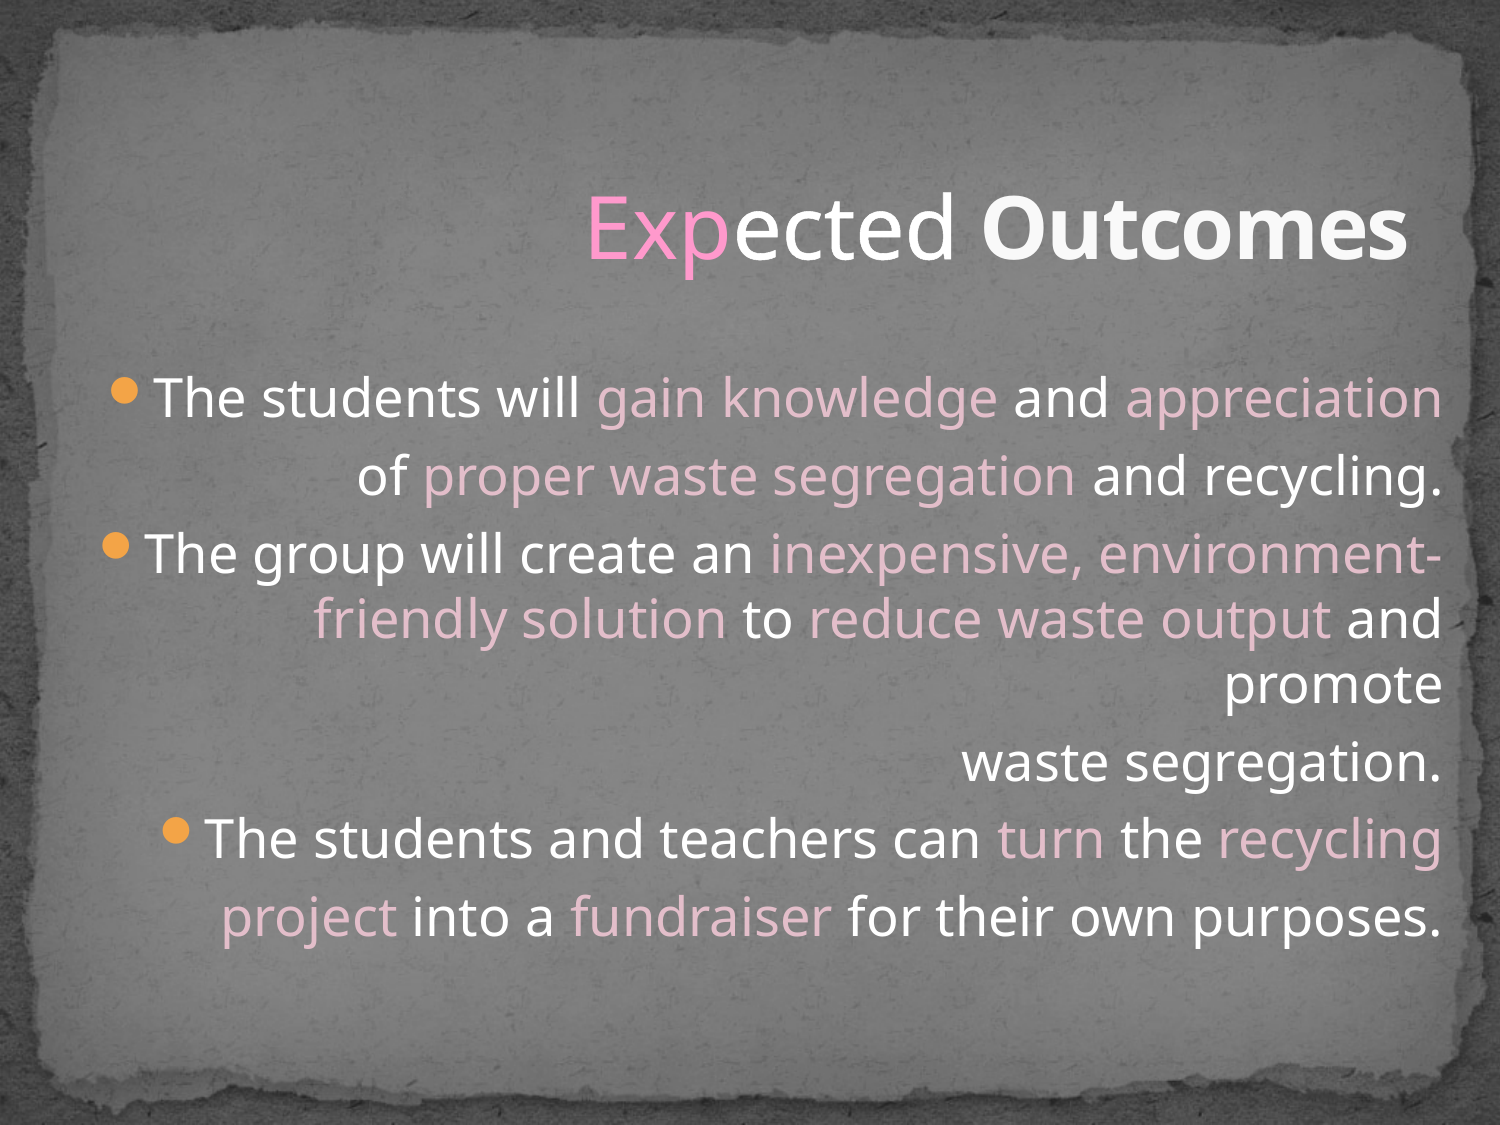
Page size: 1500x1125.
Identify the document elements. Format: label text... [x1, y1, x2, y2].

list The students will gain knowledge and appreciation of proper waste segregation and recycling. The group will create an inexpensive, environment-friendly solution to reduce waste output and promote waste segregation. The students and teachers can turn the recycling project into a fundraiser for their own purposes. [29, 356, 1459, 1059]
title Expected Outcomes [74, 125, 1425, 285]
